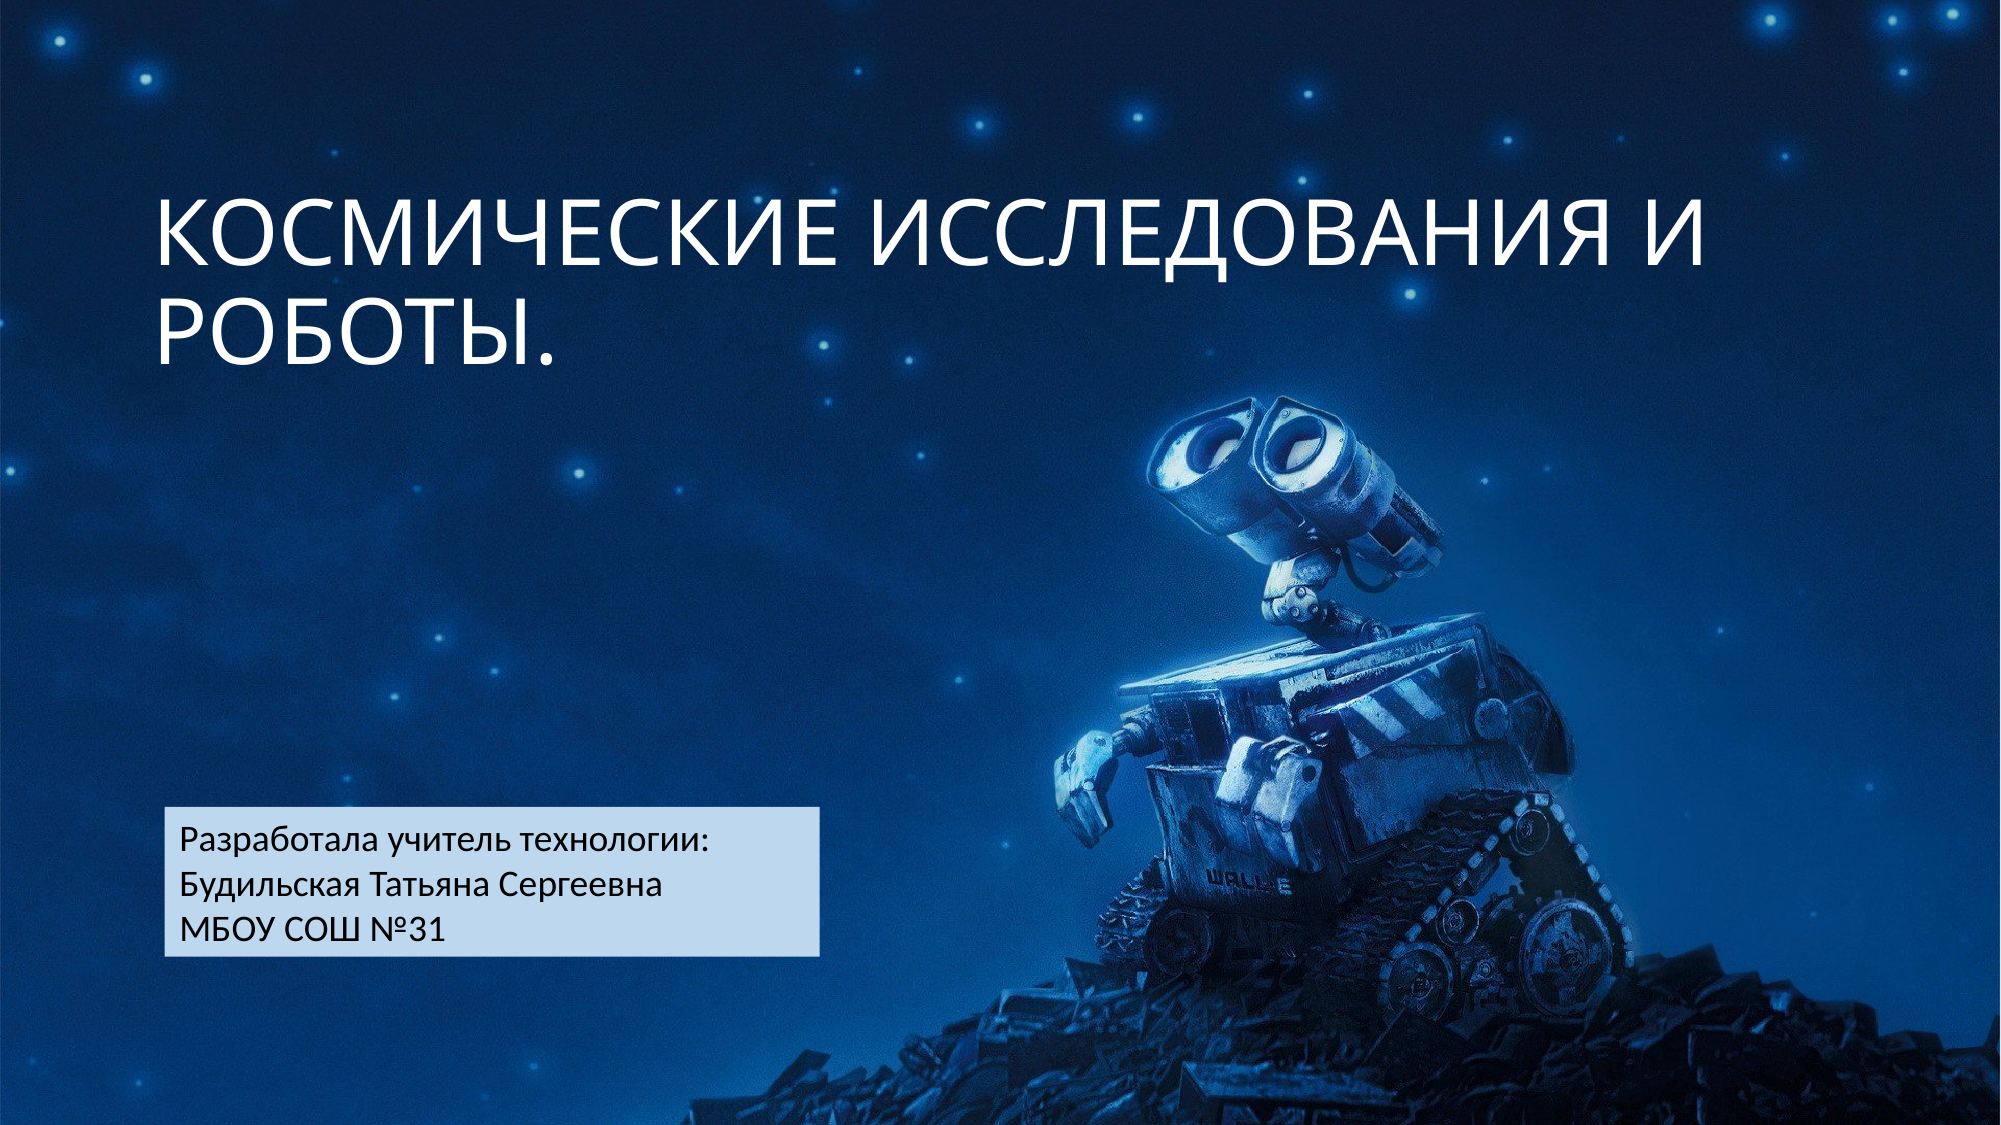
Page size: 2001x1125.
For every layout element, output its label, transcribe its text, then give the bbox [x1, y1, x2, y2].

picture [0, 0, 2001, 1125]
title КОСМИЧЕСКИЕ ИССЛЕДОВАНИЯ И РОБОТЫ. [137, 59, 1863, 512]
text_box Разработала учитель технологии: Будильская Татьяна Сергеевна МБОУ СОШ №31 [164, 806, 820, 957]
